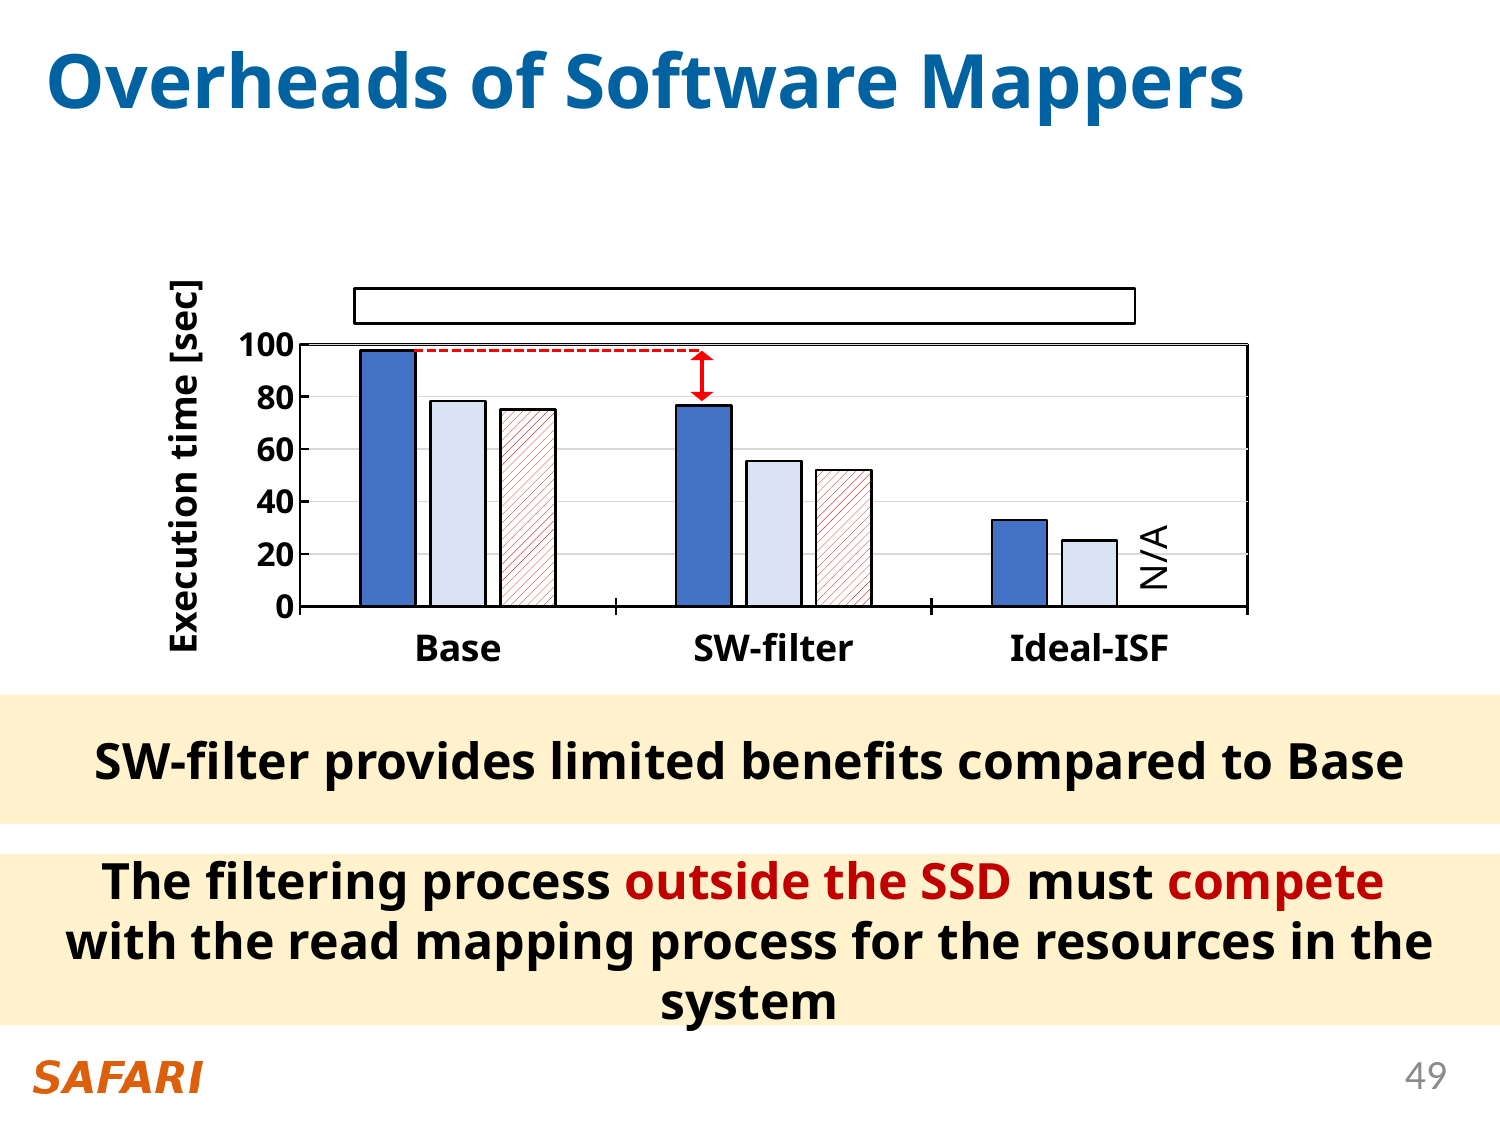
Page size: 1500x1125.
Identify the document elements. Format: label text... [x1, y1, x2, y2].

text_box SW-filter provides limited benefits compared to Base [0, 694, 1500, 825]
picture [31, 1051, 209, 1104]
text_box Execution time [sec] [151, 263, 212, 670]
chart [217, 261, 1283, 672]
title Overheads of Software Mappers [31, 15, 1475, 143]
text_box The filtering process outside the SSD must compete with the read mapping process for the resources in the system [0, 853, 1500, 1026]
